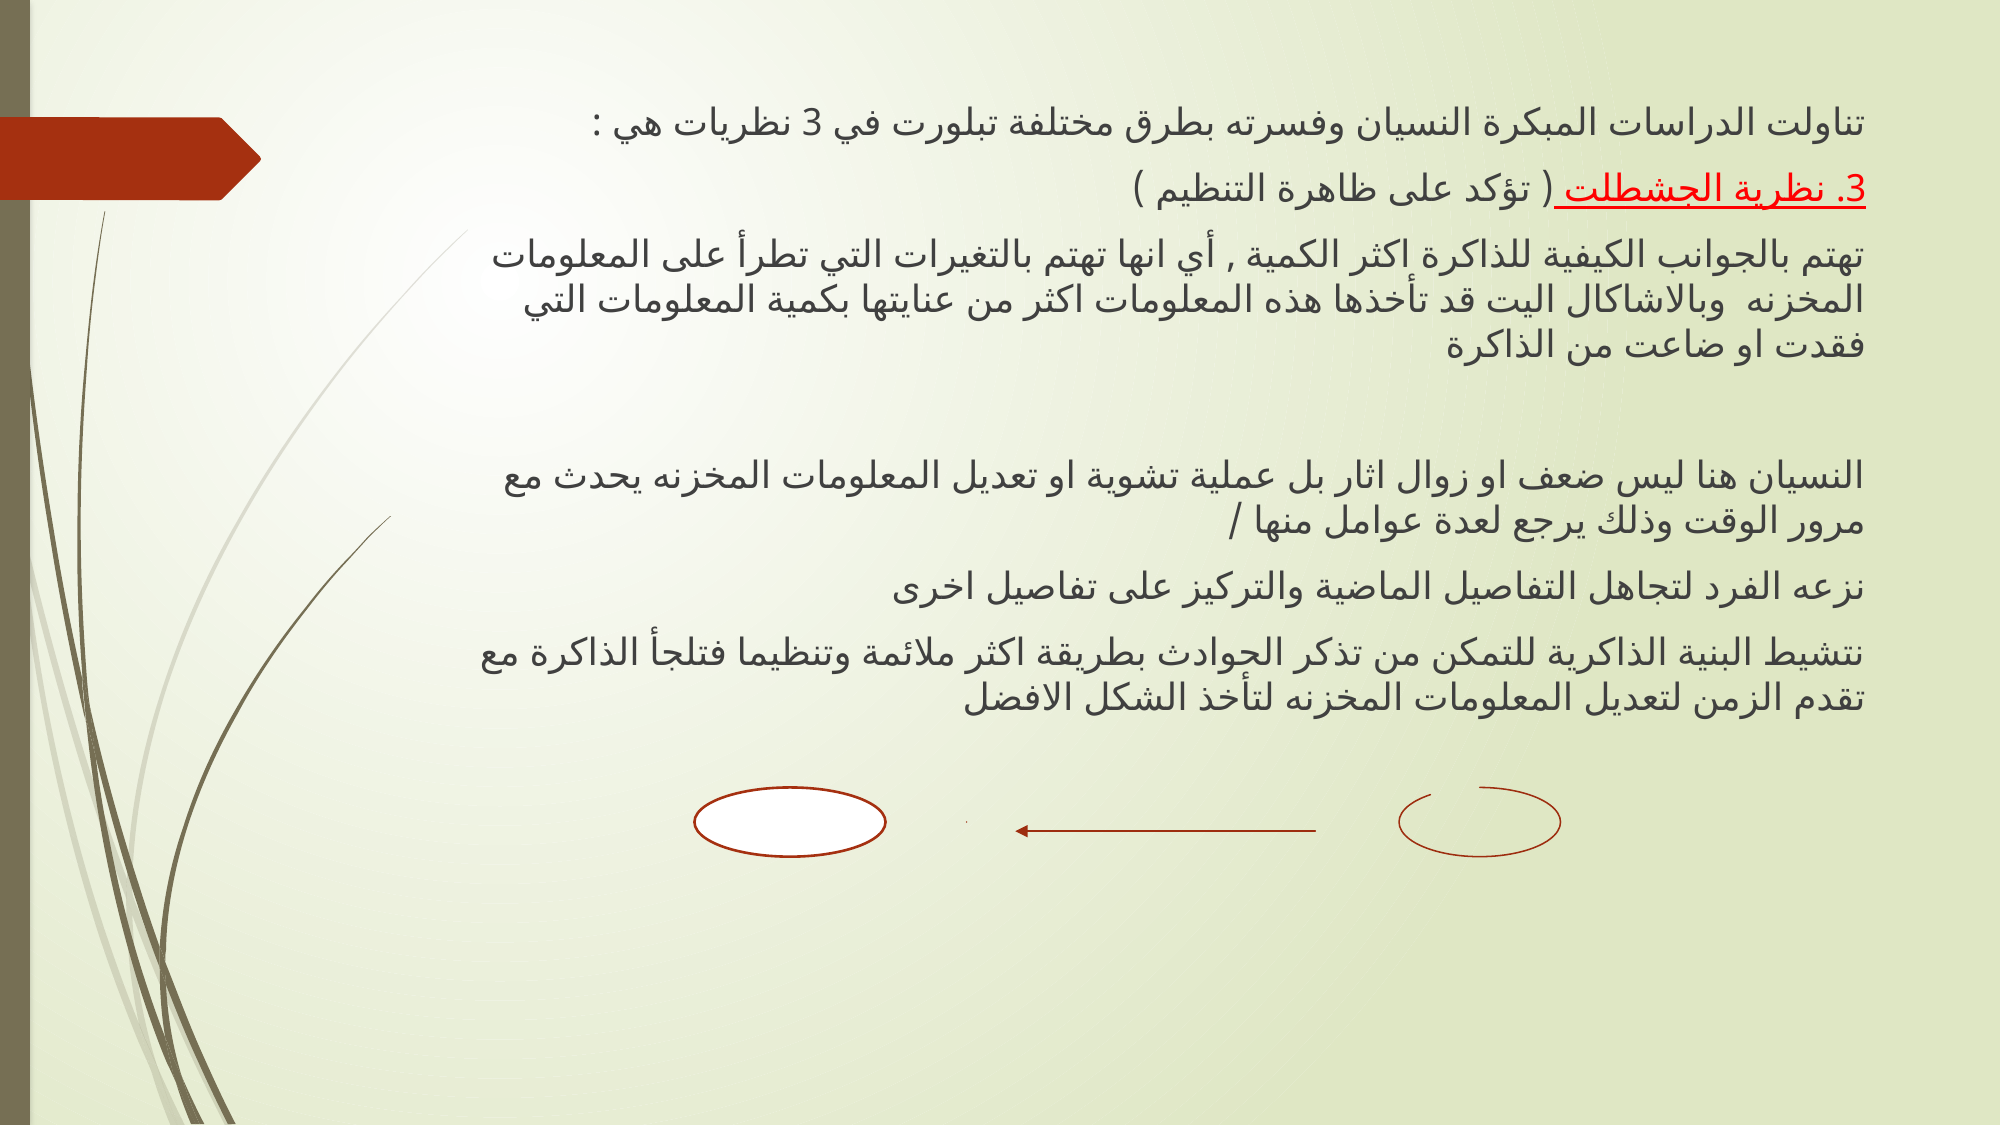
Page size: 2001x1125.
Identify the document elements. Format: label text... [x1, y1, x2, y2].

list تناولت الدراسات المبكرة النسيان وفسرته بطرق مختلفة تبلورت في 3 نظريات هي : 3. نظرية الجشطلت ( تؤكد على ظاهرة التنظيم ) تهتم بالجوانب الكيفية للذاكرة اكثر الكمية , أي انها تهتم بالتغيرات التي تطرأ على المعلومات المخزنه وبالاشاكال اليت قد تأخذها هذه المعلومات اكثر من عنايتها بكمية المعلومات التي فقدت او ضاعت من الذاكرة النسيان هنا ليس ضعف او زوال اثار بل عملية تشوية او تعديل المعلومات المخزنه يحدث مع مرور الوقت وذلك يرجع لعدة عوامل منها / نزعه الفرد لتجاهل التفاصيل الماضية والتركيز على تفاصيل اخرى نتشيط البنية الذاكرية للتمكن من تذكر الحوادث بطريقة اكثر ملائمة وتنظيما فتلجأ الذاكرة مع تقدم الزمن لتعديل المعلومات المخزنه لتأخذ الشكل الافضل [418, 90, 1882, 967]
text_box [693, 786, 887, 858]
text_box [1398, 786, 1562, 858]
